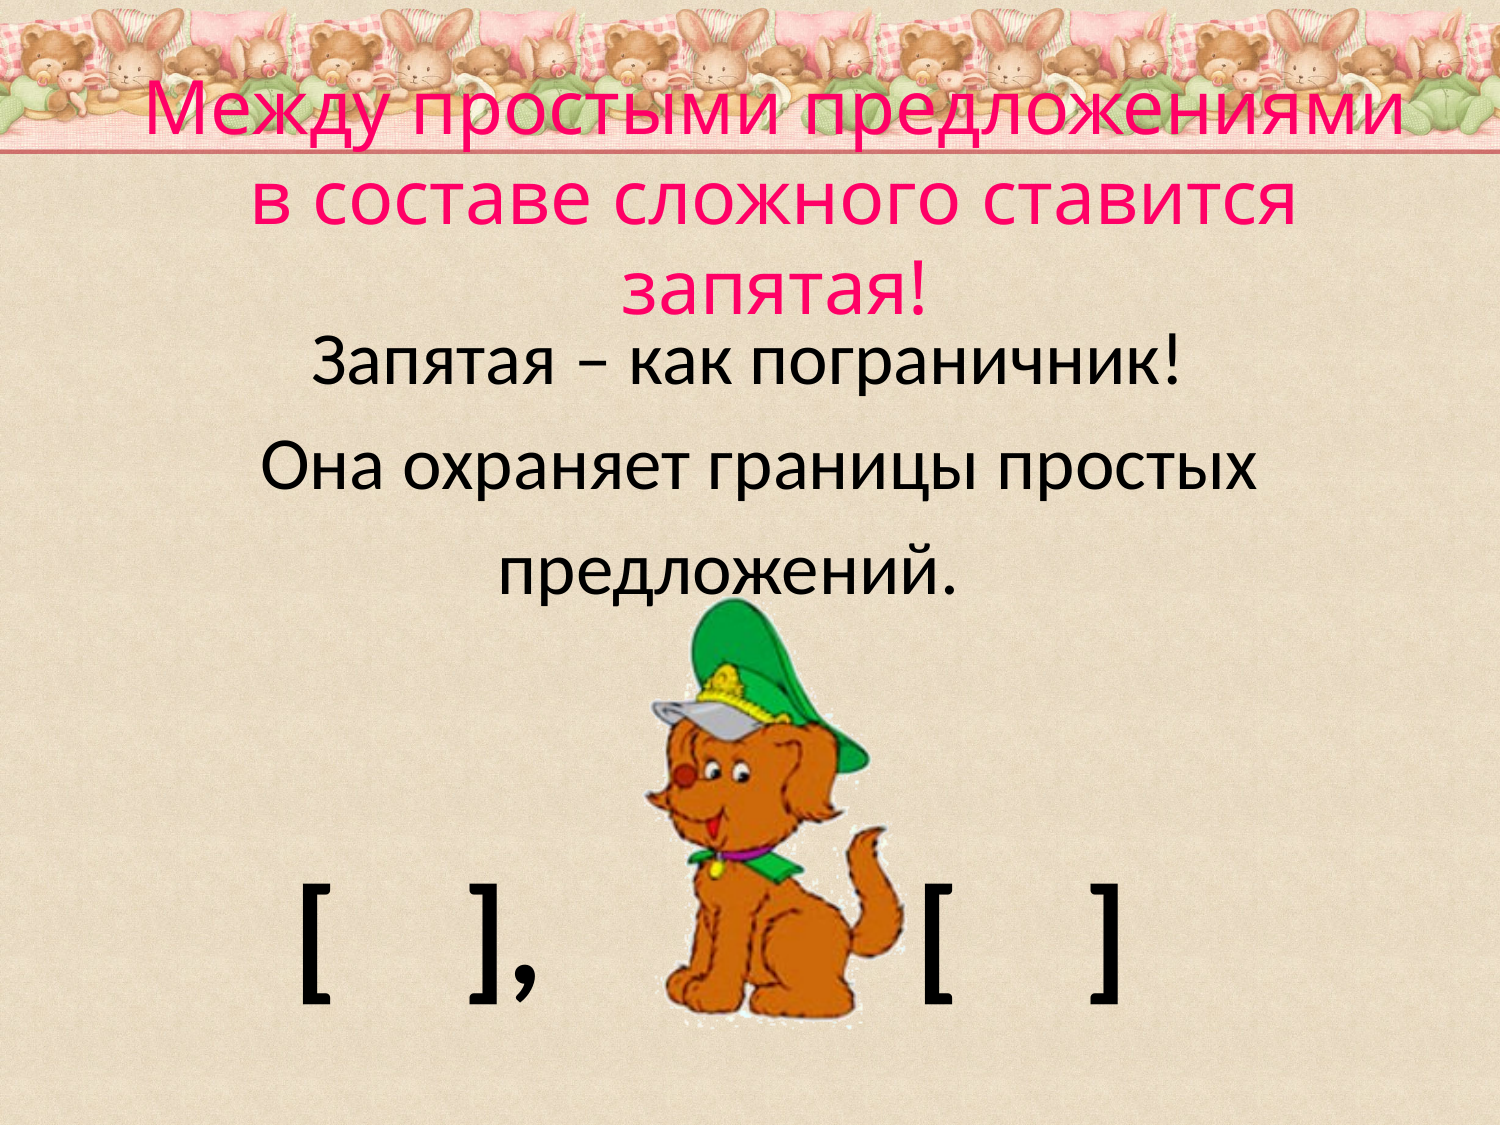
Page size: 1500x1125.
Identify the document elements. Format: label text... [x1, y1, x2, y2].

list Запятая – как пограничник! Она охраняет границы простых предложений. [ ], [ ] [75, 302, 1425, 1083]
picture [0, 0, 1500, 1125]
title Между простыми предложениями в составе сложного ставится запятая! [100, 42, 1451, 348]
